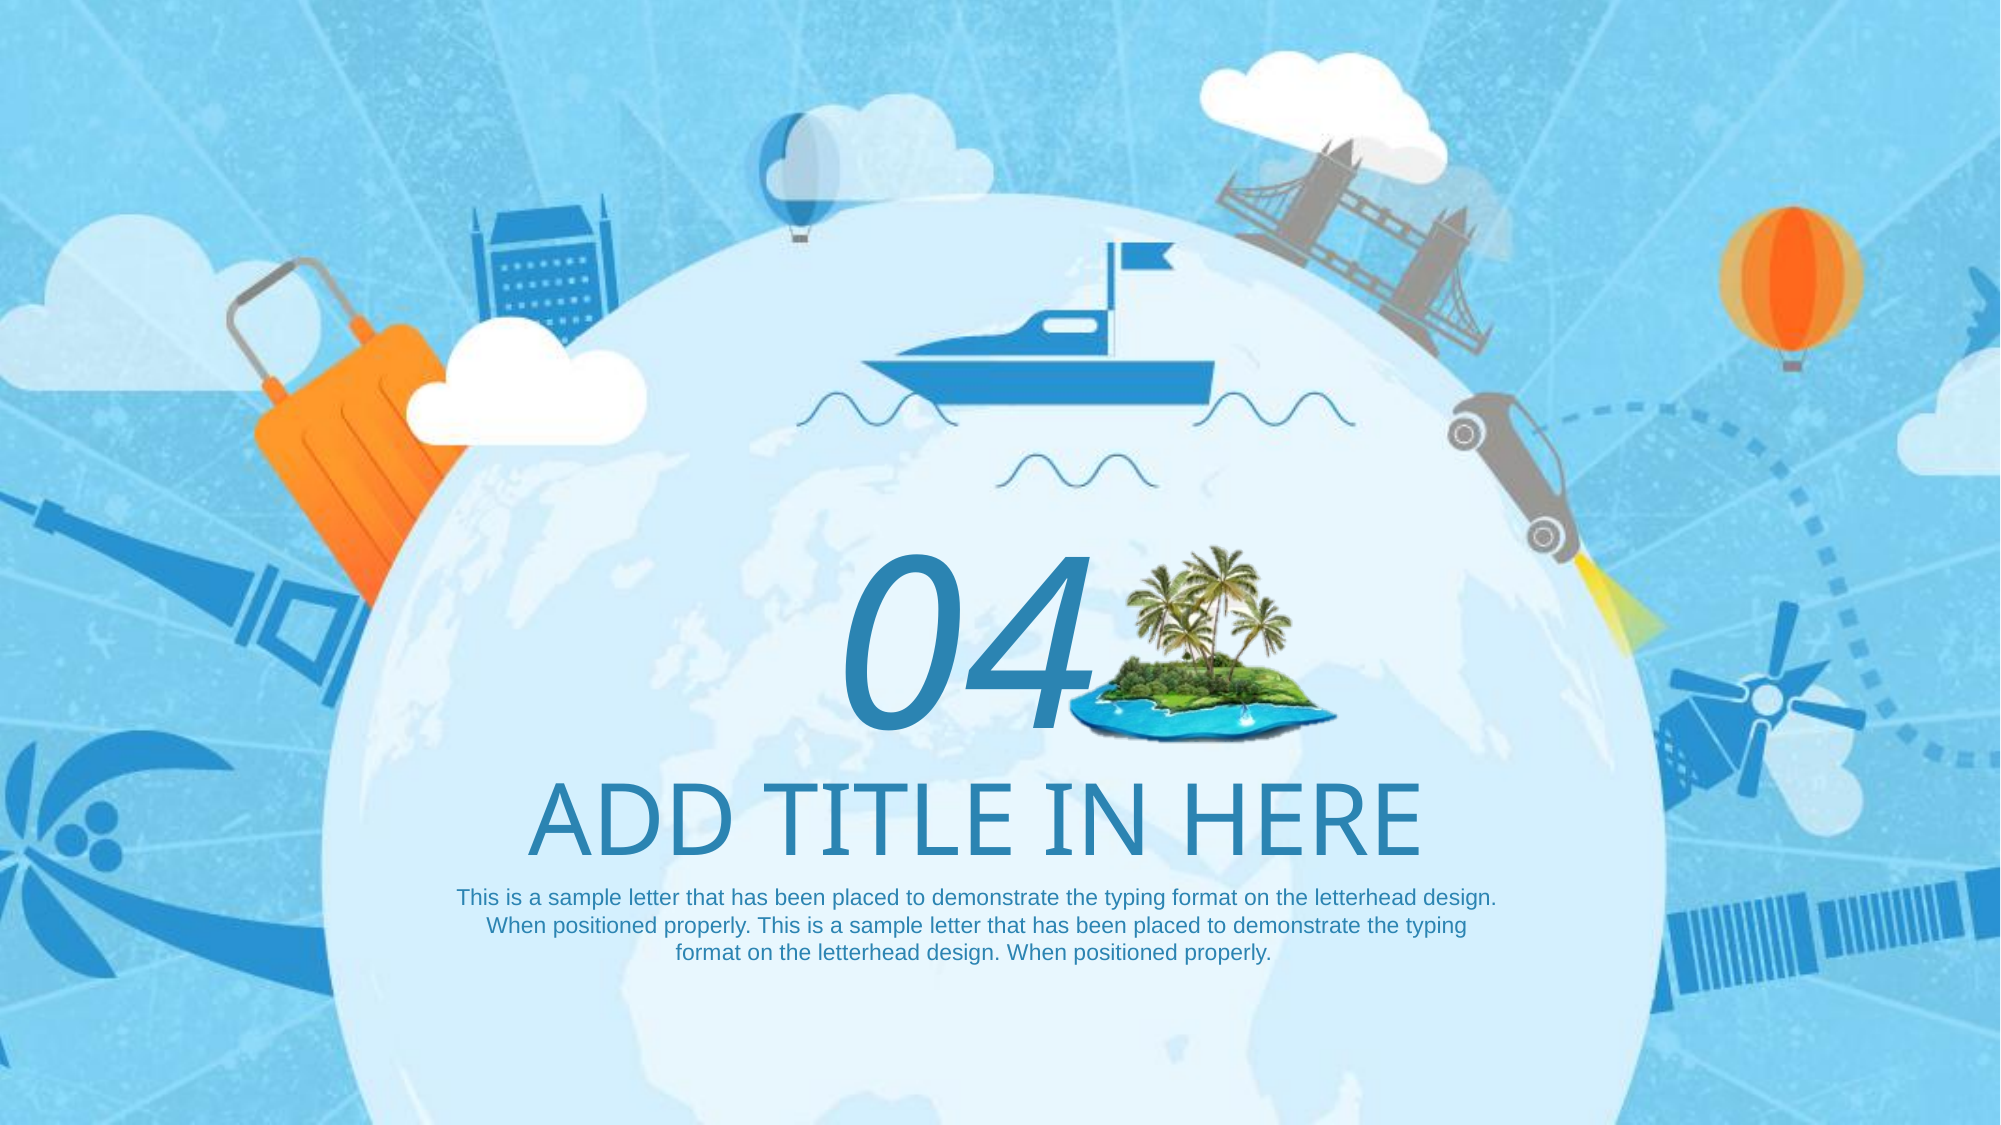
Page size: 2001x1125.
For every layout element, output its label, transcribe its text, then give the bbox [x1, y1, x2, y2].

text_box ADD TITLE IN HERE [367, 748, 1587, 884]
picture [0, 0, 2001, 1125]
text_box This is a sample letter that has been placed to demonstrate the typing format on the letterhead design. When positioned properly. This is a sample letter that has been placed to demonstrate the typing format on the letterhead design. When positioned properly. [437, 875, 1518, 973]
text_box 04 [818, 481, 1112, 784]
